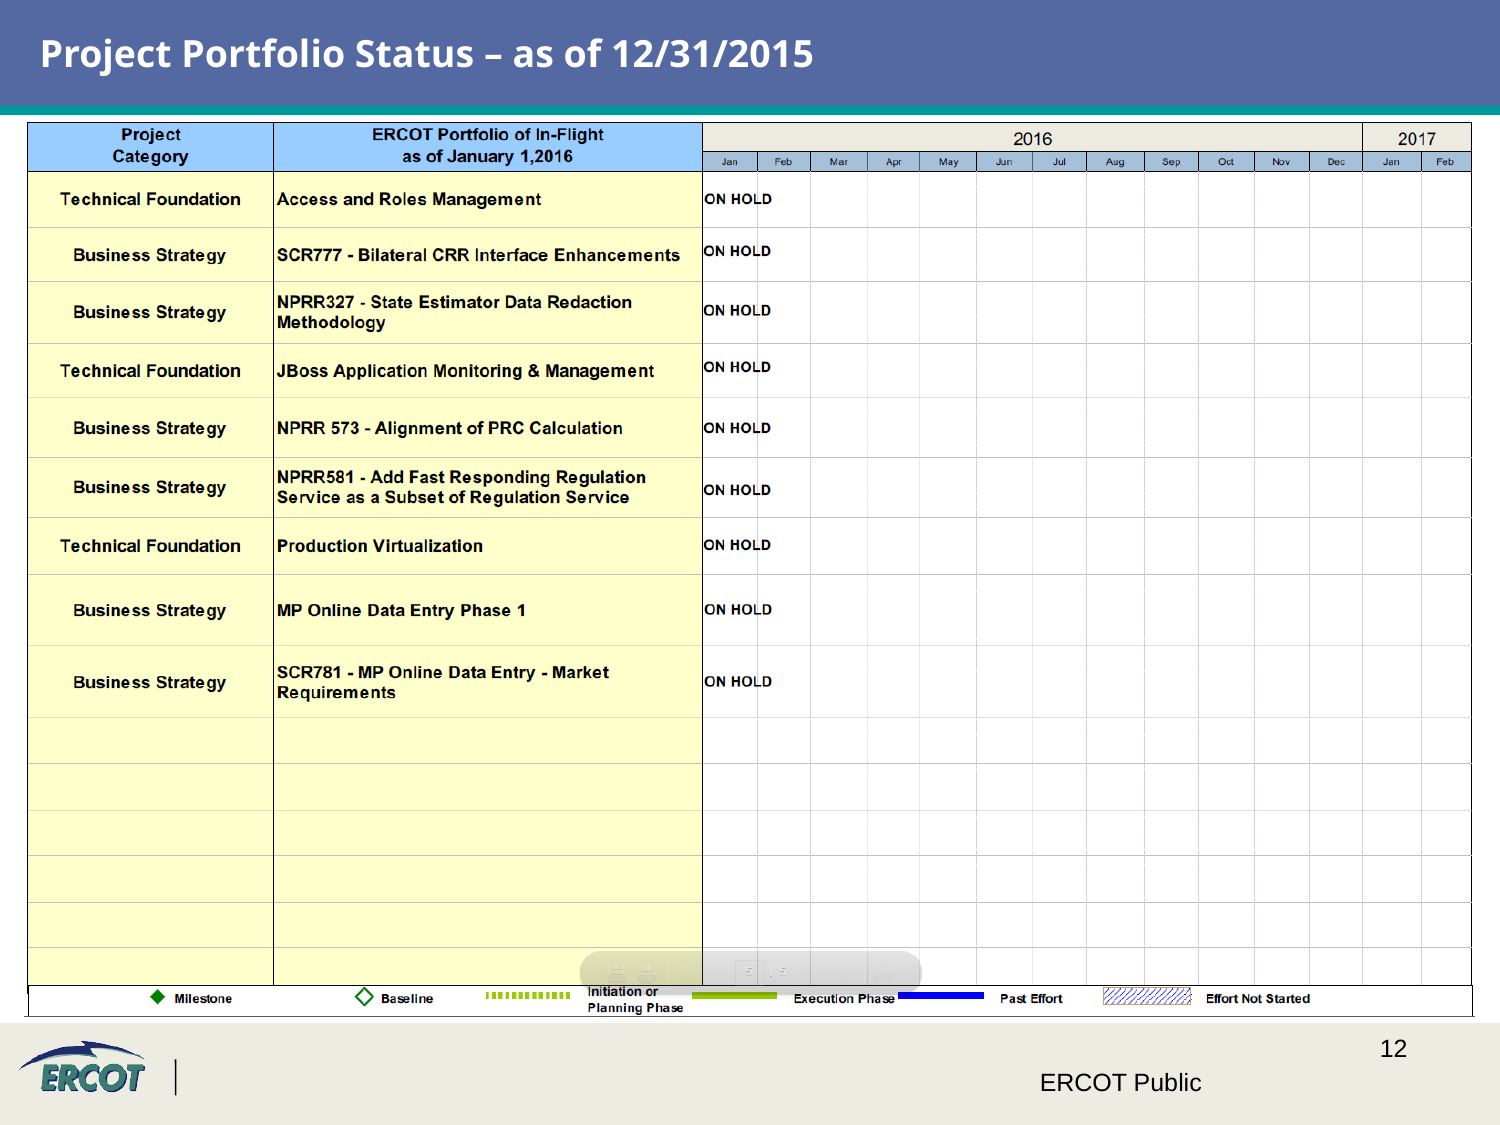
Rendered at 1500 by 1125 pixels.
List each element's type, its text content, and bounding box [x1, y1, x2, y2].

picture [10, 1031, 151, 1111]
text_box [24, 22, 1450, 85]
footer ERCOT Public [1025, 1059, 1438, 1125]
picture [24, 119, 1476, 1017]
text_box Project Portfolio Status – as of 12/31/2015 [24, 30, 1163, 106]
